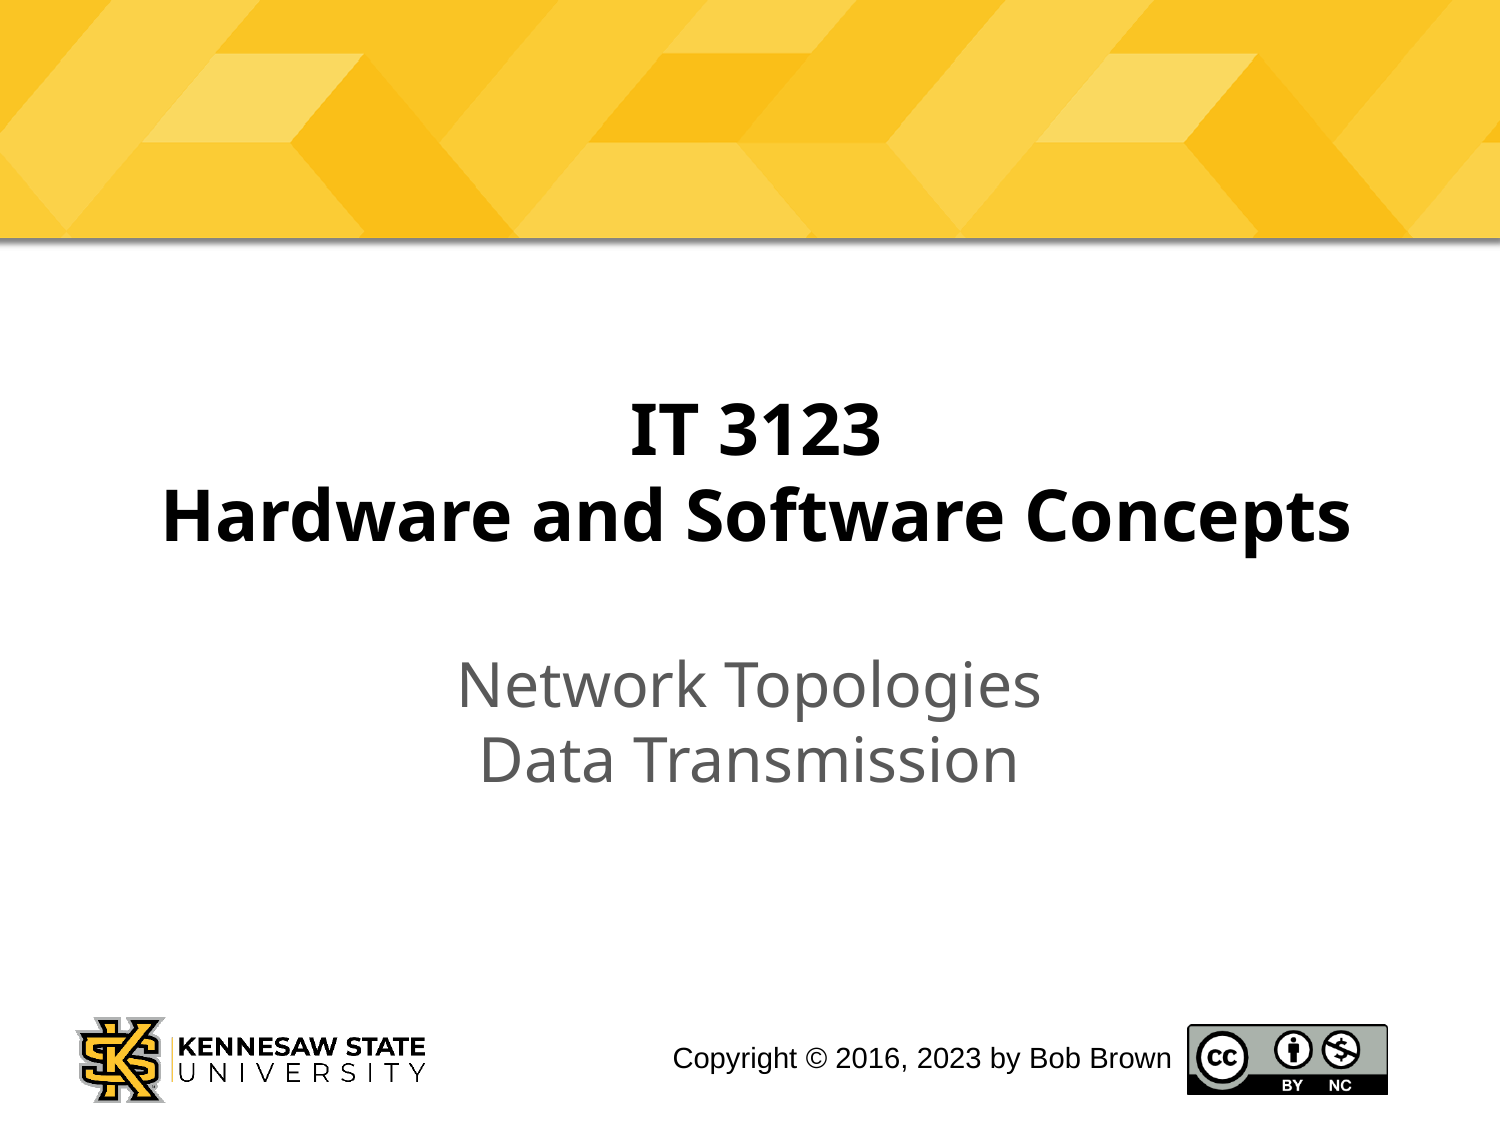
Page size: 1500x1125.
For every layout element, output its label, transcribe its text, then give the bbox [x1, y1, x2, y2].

picture [0, 0, 1500, 251]
picture [75, 1017, 425, 1103]
title IT 3123 Hardware and Software Concepts [87, 349, 1425, 591]
picture [1187, 1024, 1388, 1095]
subtitle Network Topologies Data Transmission [225, 637, 1275, 925]
